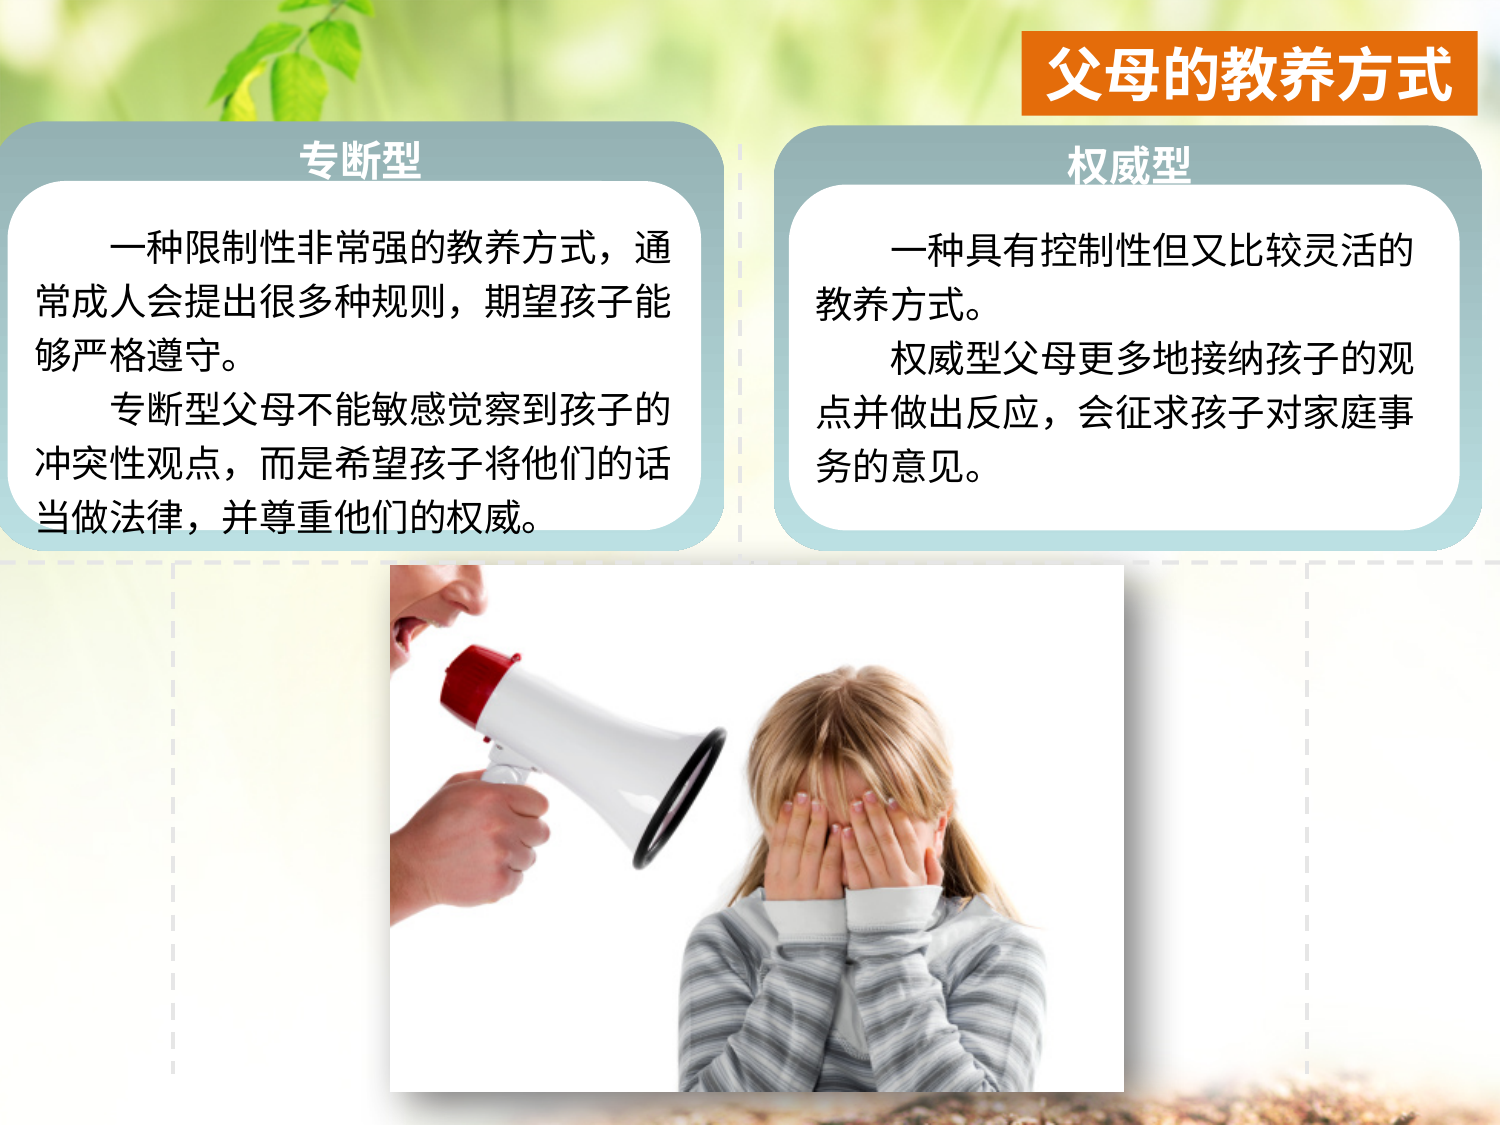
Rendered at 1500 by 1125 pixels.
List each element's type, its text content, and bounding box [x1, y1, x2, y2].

text_box 父母的教养方式 [1021, 31, 1478, 116]
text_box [0, 121, 725, 551]
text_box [773, 125, 1483, 551]
picture [0, 0, 1500, 562]
picture [0, 563, 1500, 1125]
